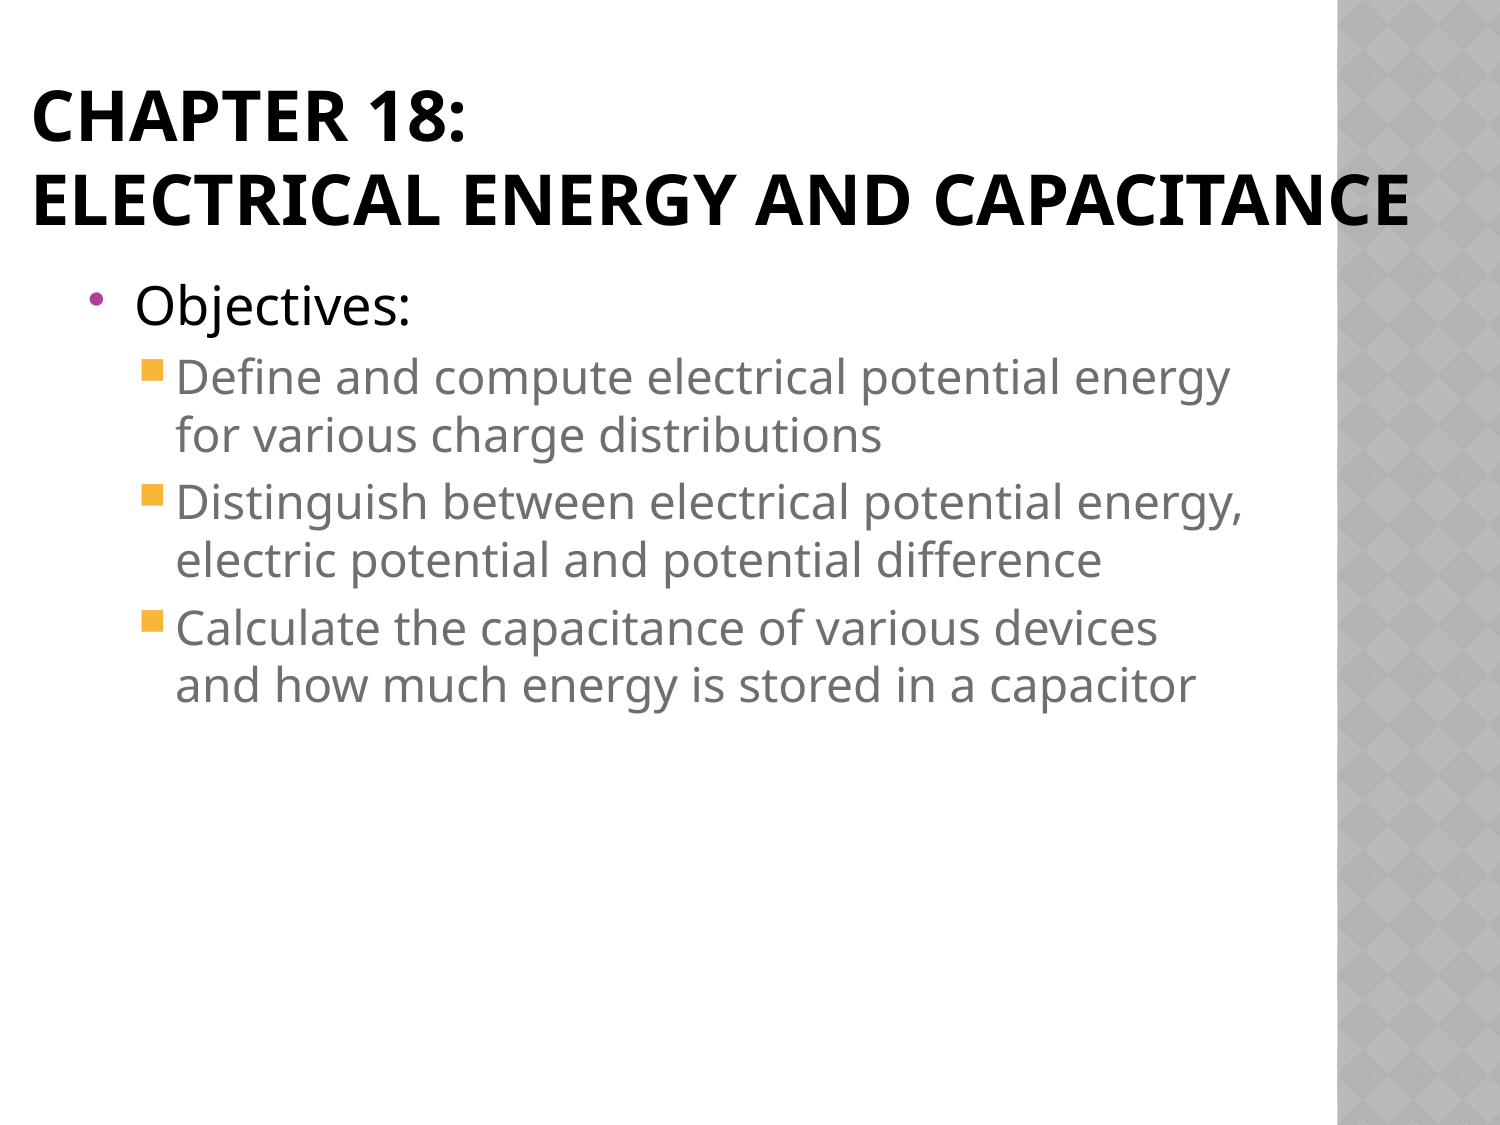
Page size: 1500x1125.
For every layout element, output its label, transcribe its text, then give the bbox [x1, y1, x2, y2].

title Chapter 18: Electrical energy and capacitance [22, 52, 1448, 240]
list Objectives: Define and compute electrical potential energy for various charge distributions Distinguish between electrical potential energy, electric potential and potential difference Calculate the capacitance of various devices and how much energy is stored in a capacitor [75, 264, 1263, 1059]
